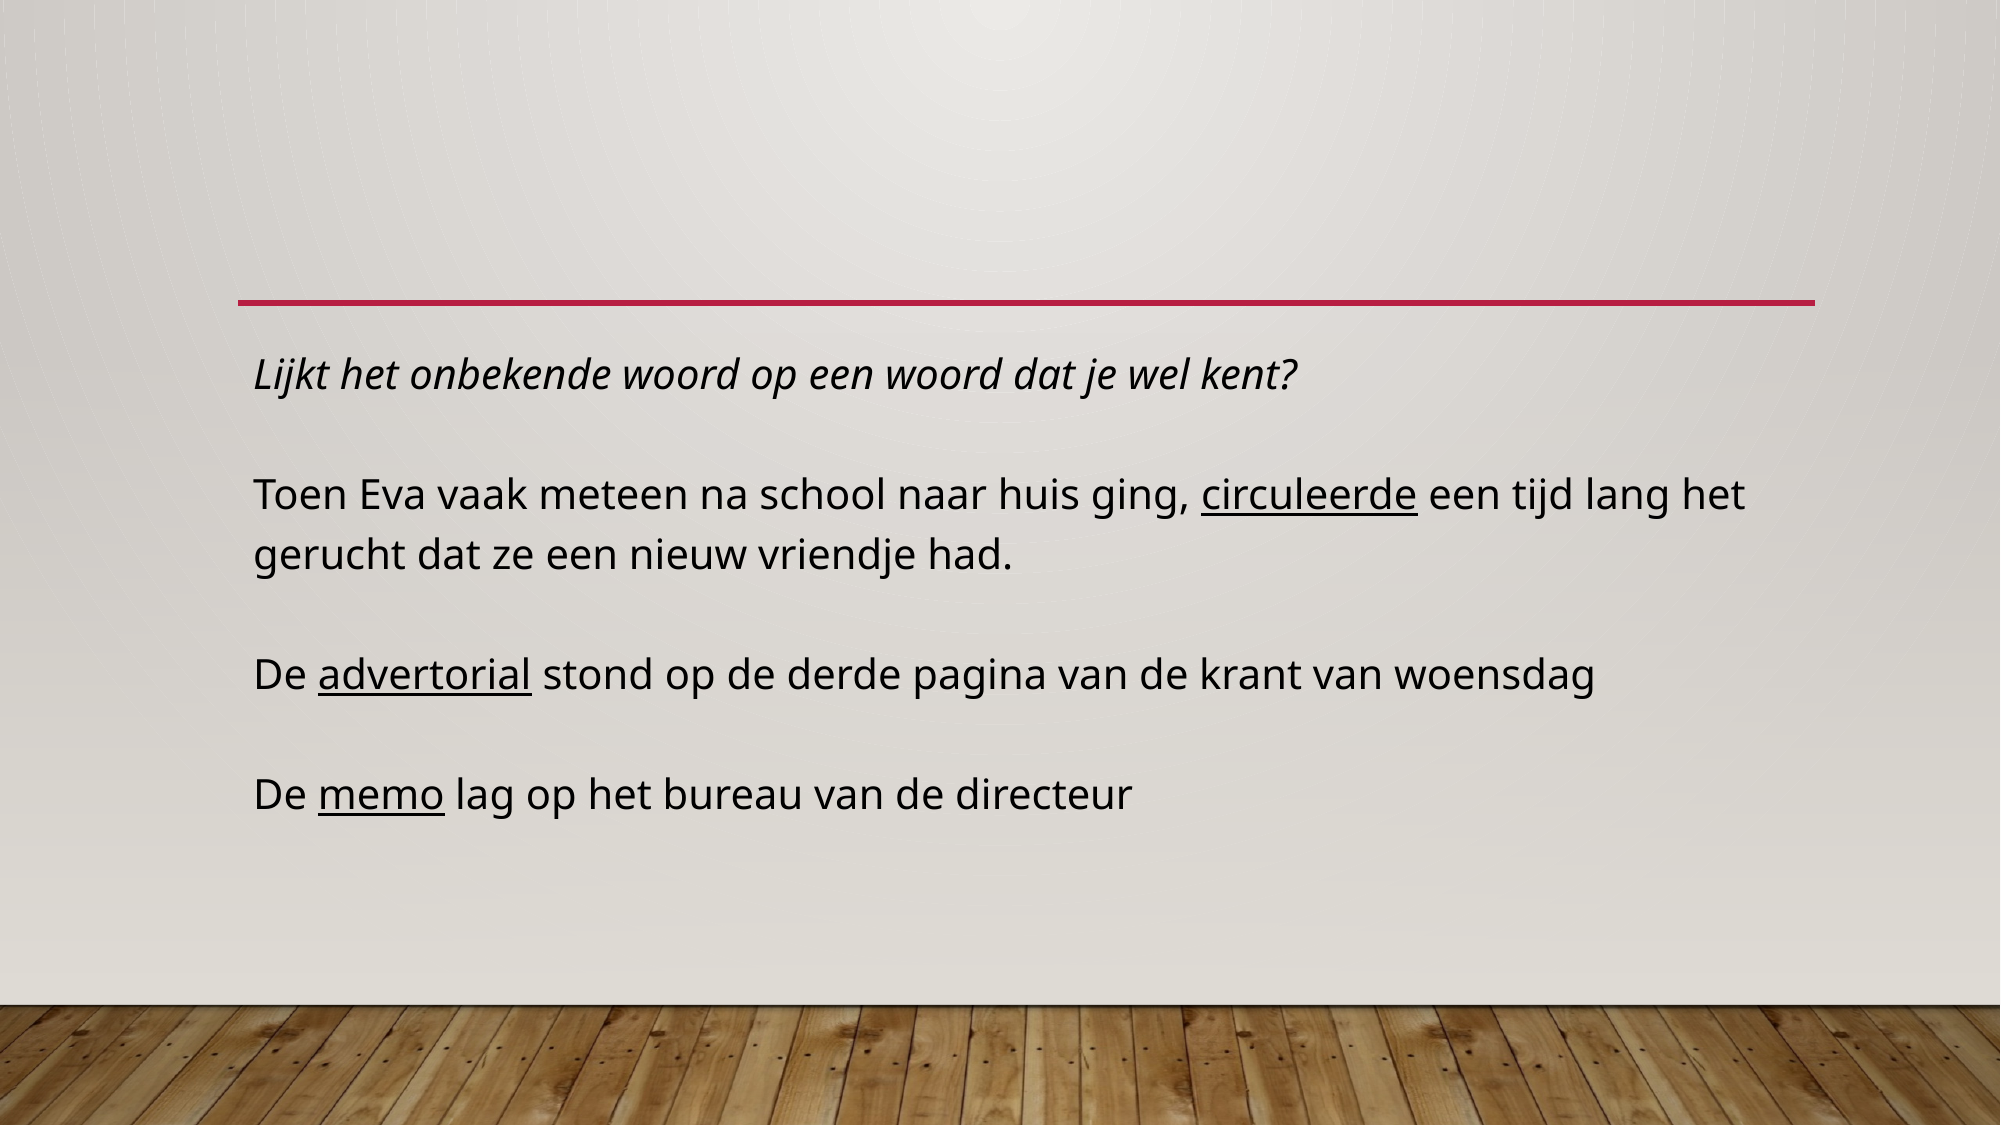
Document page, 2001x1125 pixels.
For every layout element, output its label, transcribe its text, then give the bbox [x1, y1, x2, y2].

picture [0, 1005, 2000, 1125]
list Lijkt het onbekende woord op een woord dat je wel kent? Toen Eva vaak meteen na school naar huis ging, circuleerde een tijd lang het gerucht dat ze een nieuw vriendje had. De advertorial stond op de derde pagina van de krant van woensdag De memo lag op het bureau van de directeur [238, 330, 1814, 897]
